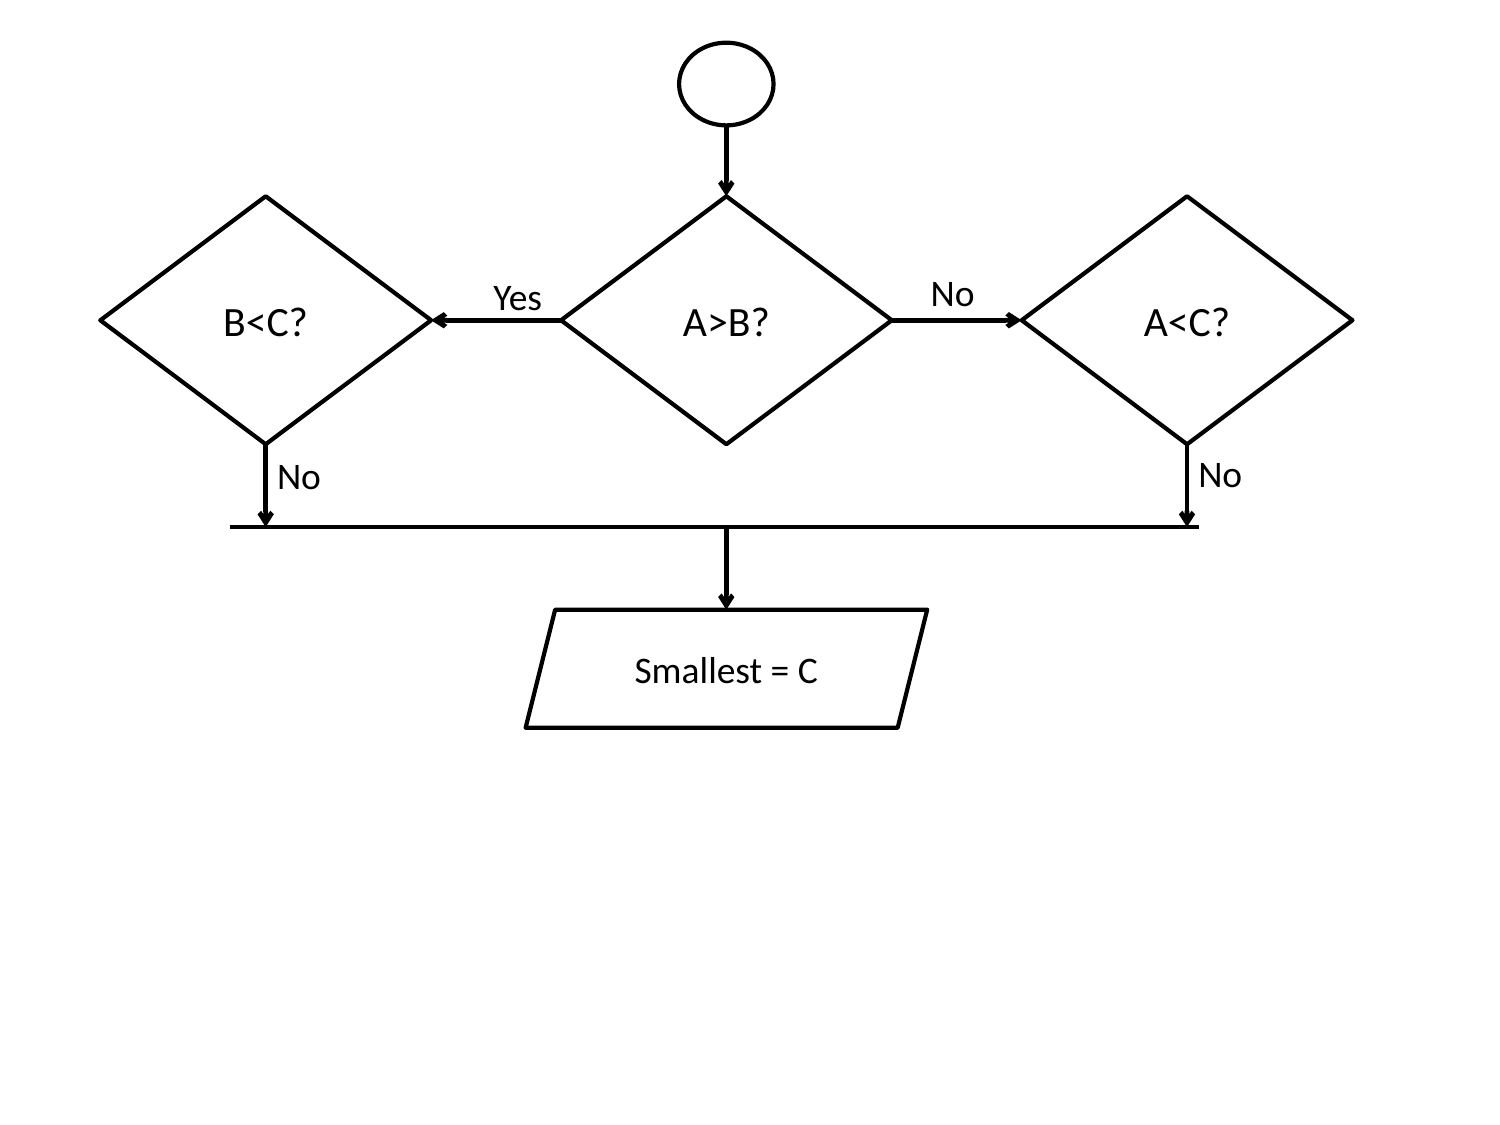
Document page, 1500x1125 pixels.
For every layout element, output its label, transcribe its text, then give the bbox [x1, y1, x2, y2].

text_box No [1189, 442, 1258, 503]
text_box B<C? [98, 194, 433, 445]
text_box No [266, 444, 337, 505]
text_box Yes [478, 265, 558, 319]
text_box A<C? [1020, 194, 1355, 446]
text_box A>B? [560, 196, 893, 446]
text_box Smallest = C [523, 607, 930, 730]
text_box [676, 40, 776, 128]
text_box No [915, 261, 990, 319]
